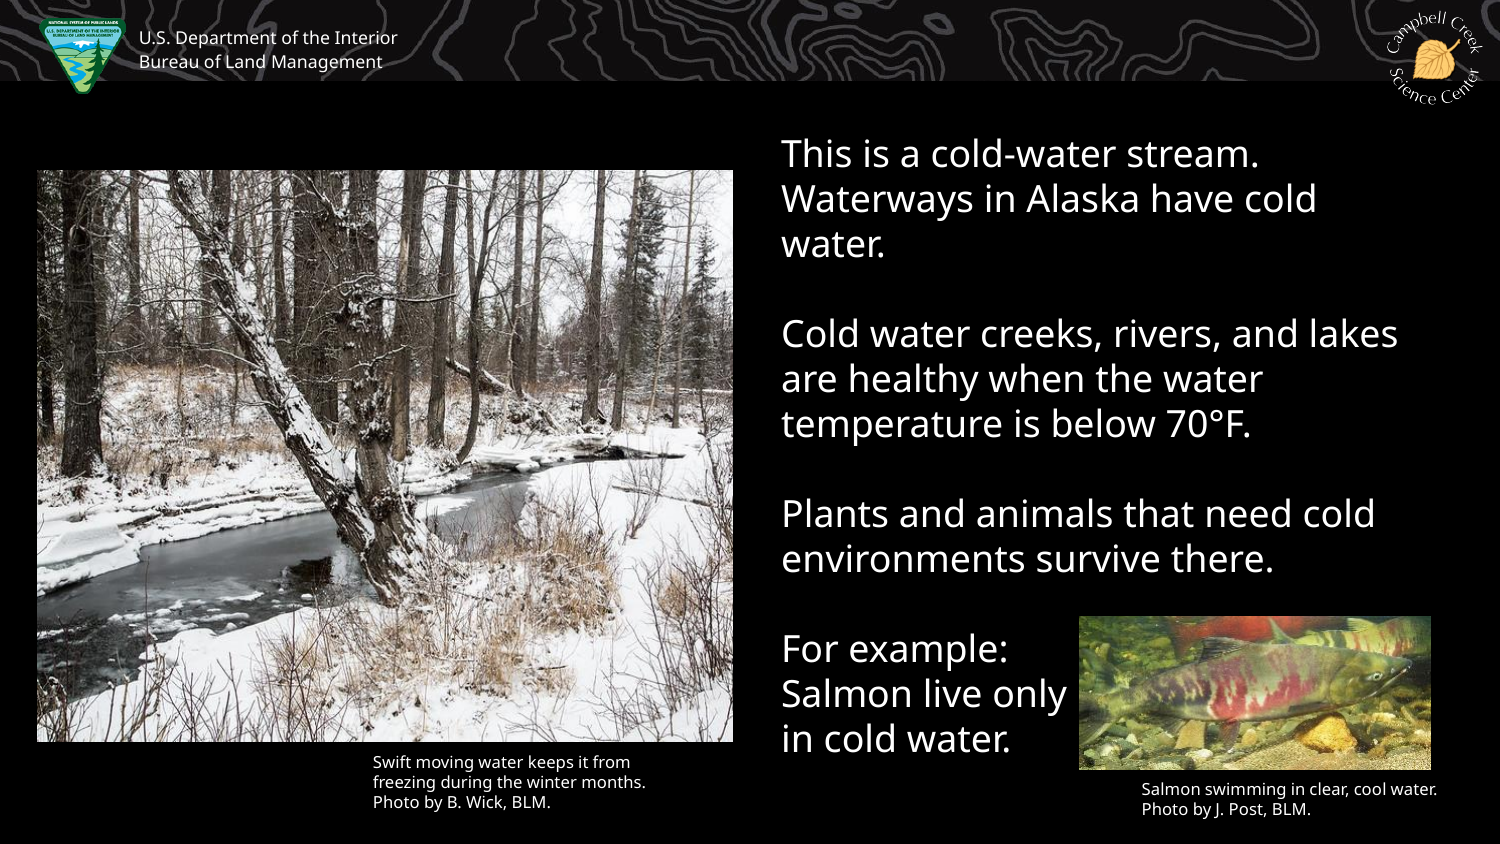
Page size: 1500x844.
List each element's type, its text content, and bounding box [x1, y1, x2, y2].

picture [37, 170, 733, 742]
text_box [0, 0, 1500, 105]
text_box This is a cold-water stream. Waterways in Alaska have cold water. Cold water creeks, rivers, and lakes are healthy when the water temperature is below 70°F. Plants and animals that need cold environments survive there. For example: Salmon live only in cold water. [766, 114, 1430, 771]
text_box Swift moving water keeps it from freezing during the winter months. Photo by B. Wick, BLM. [357, 737, 751, 801]
picture [1079, 616, 1431, 770]
text_box Salmon swimming in clear, cool water. Photo by J. Post, BLM. [1126, 763, 1500, 817]
